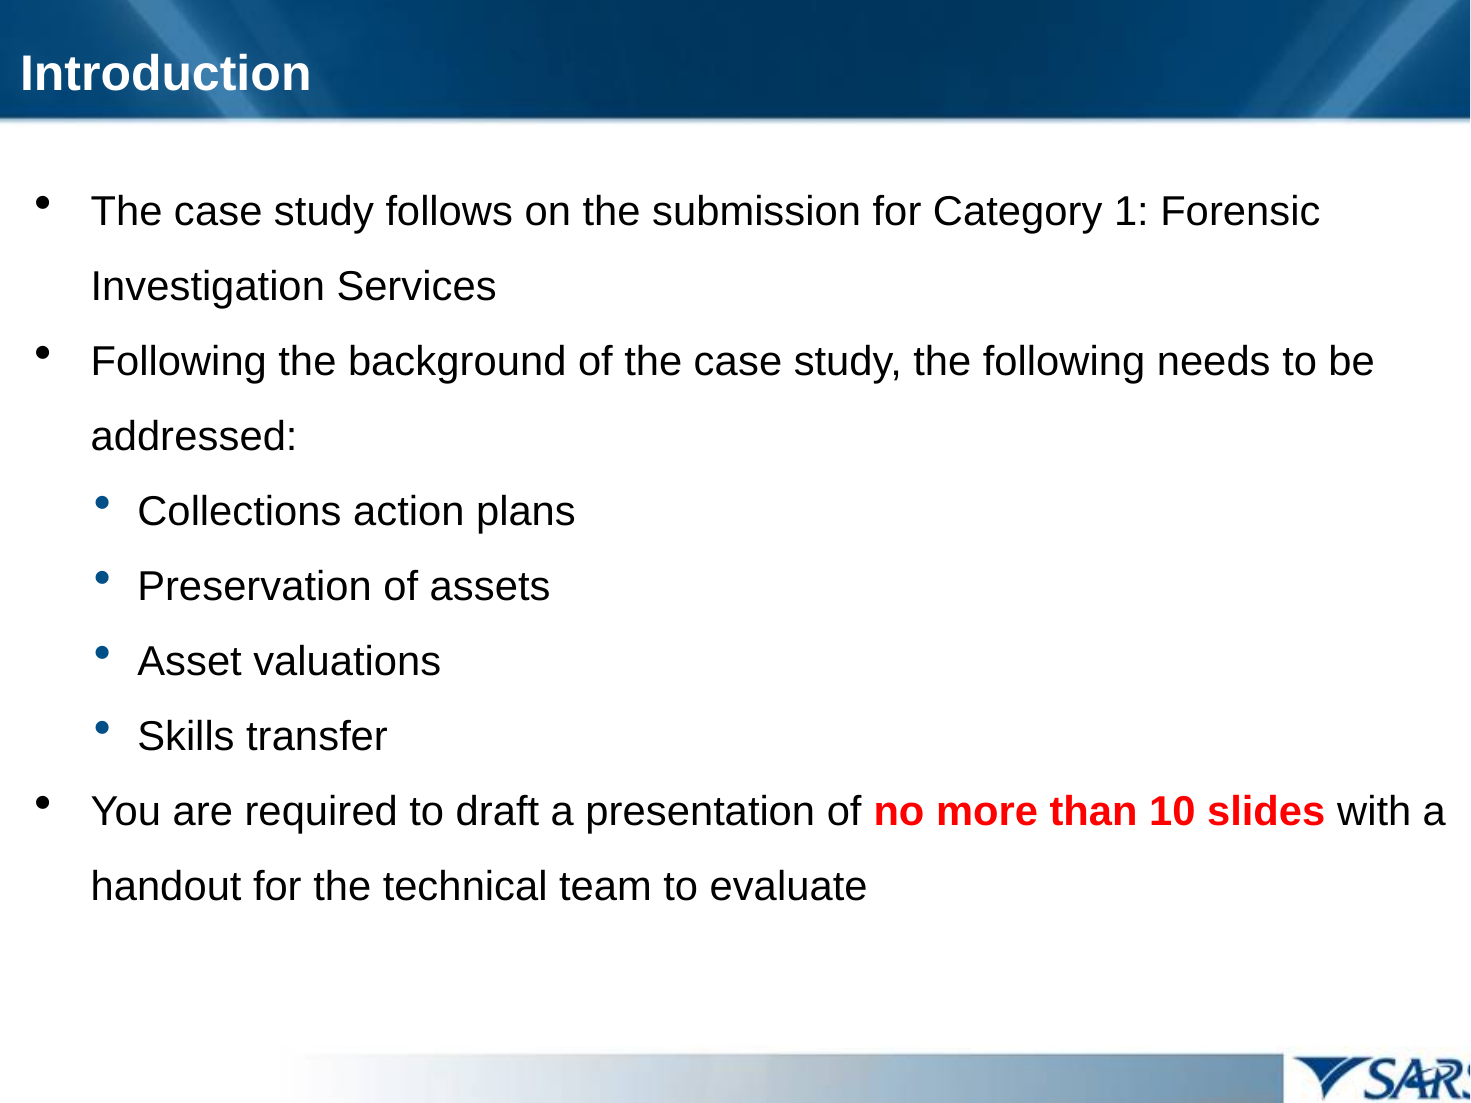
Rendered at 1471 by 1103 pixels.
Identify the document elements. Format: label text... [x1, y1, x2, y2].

picture [0, 0, 1471, 1103]
list The case study follows on the submission for Category 1: Forensic Investigation Services Following the background of the case study, the following needs to be addressed: Collections action plans Preservation of assets Asset valuations Skills transfer You are required to draft a presentation of no more than 10 slides with a handout for the technical team to evaluate [34, 158, 1471, 1064]
title Introduction [19, 0, 1471, 163]
